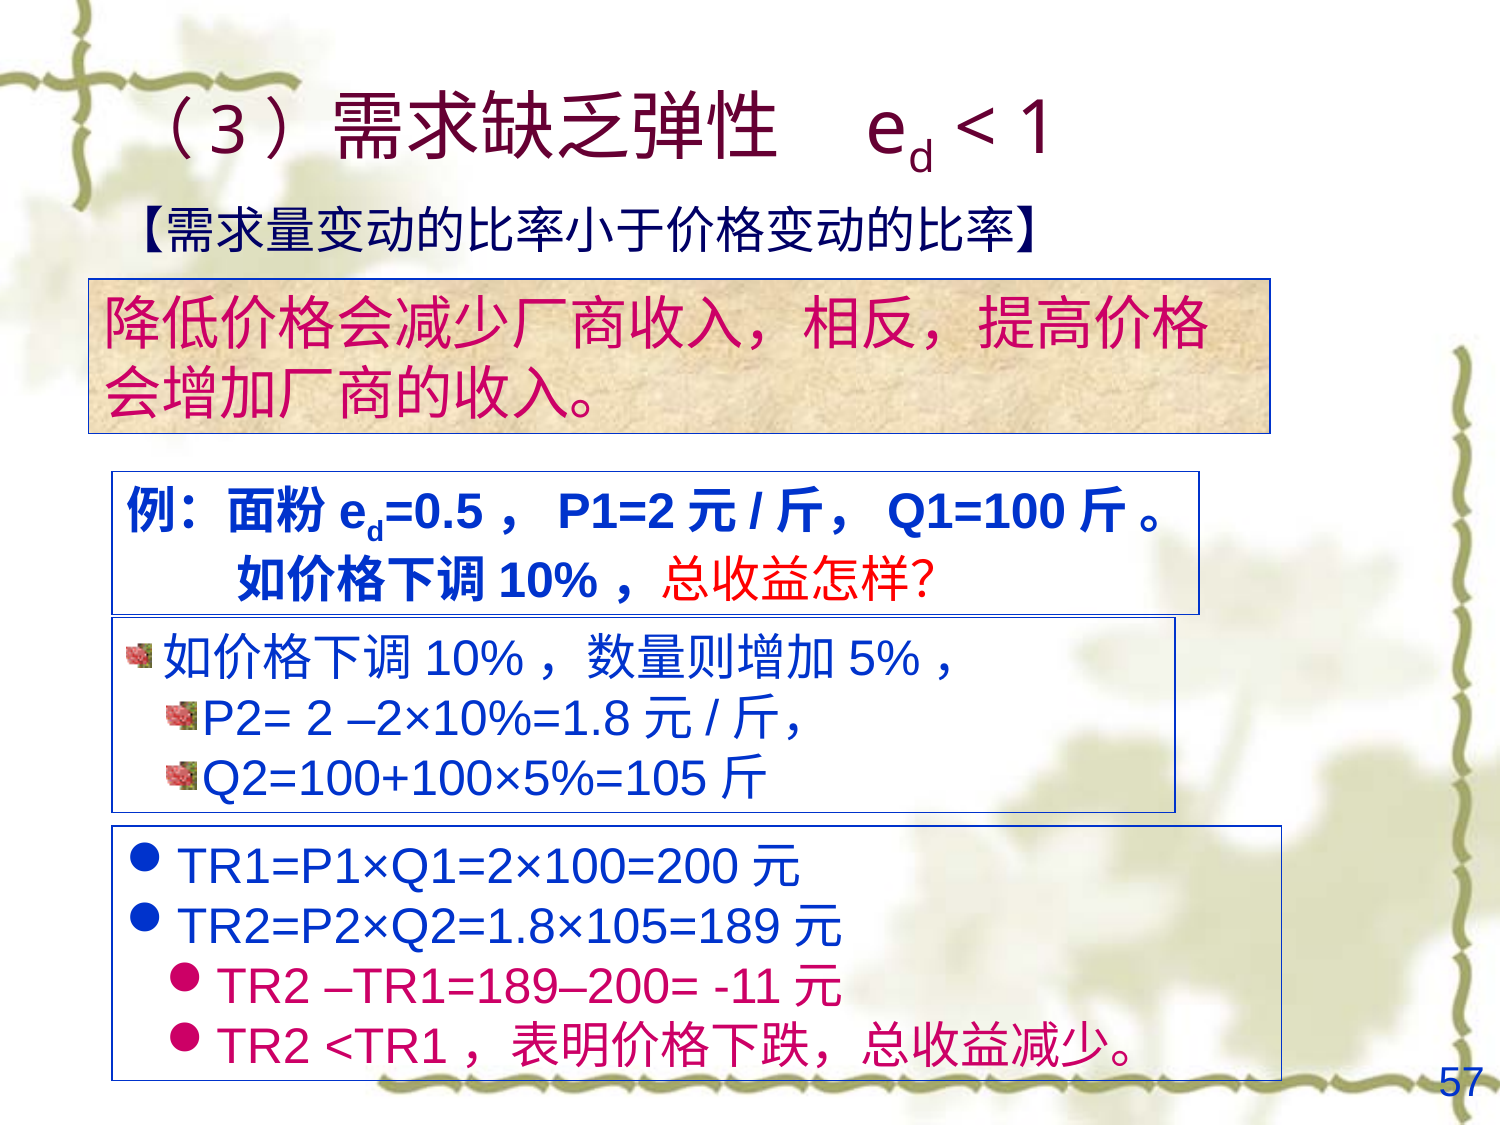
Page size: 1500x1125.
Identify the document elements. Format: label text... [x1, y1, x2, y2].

text_box 如价格下调10%，数量则增加5%， P2= 2 –2×10%=1.8元/斤， Q2=100+100×5%=105斤 [112, 617, 1176, 813]
text_box 例：面粉ed=0.5，P1=2元/斤，Q1=100斤 。 如价格下调10%，总收益怎样？ [112, 471, 1199, 615]
text_box 【需求量变动的比率小于价格变动的比率】 [100, 190, 1388, 303]
text_box 降低价格会减少厂商收入，相反，提高价格会增加厂商的收入。 [88, 278, 1270, 434]
text_box （3）需求缺乏弹性 ed < 1 [112, 54, 1388, 190]
text_box TR1=P1×Q1=2×100=200元 TR2=P2×Q2=1.8×105=189元 TR2 –TR1=189–200= -11元 TR2 <TR1，表明价格下跌，总收益减少。 [112, 826, 1282, 1081]
slide_number 57 [1080, 1046, 1500, 1125]
picture [0, 0, 1500, 1125]
